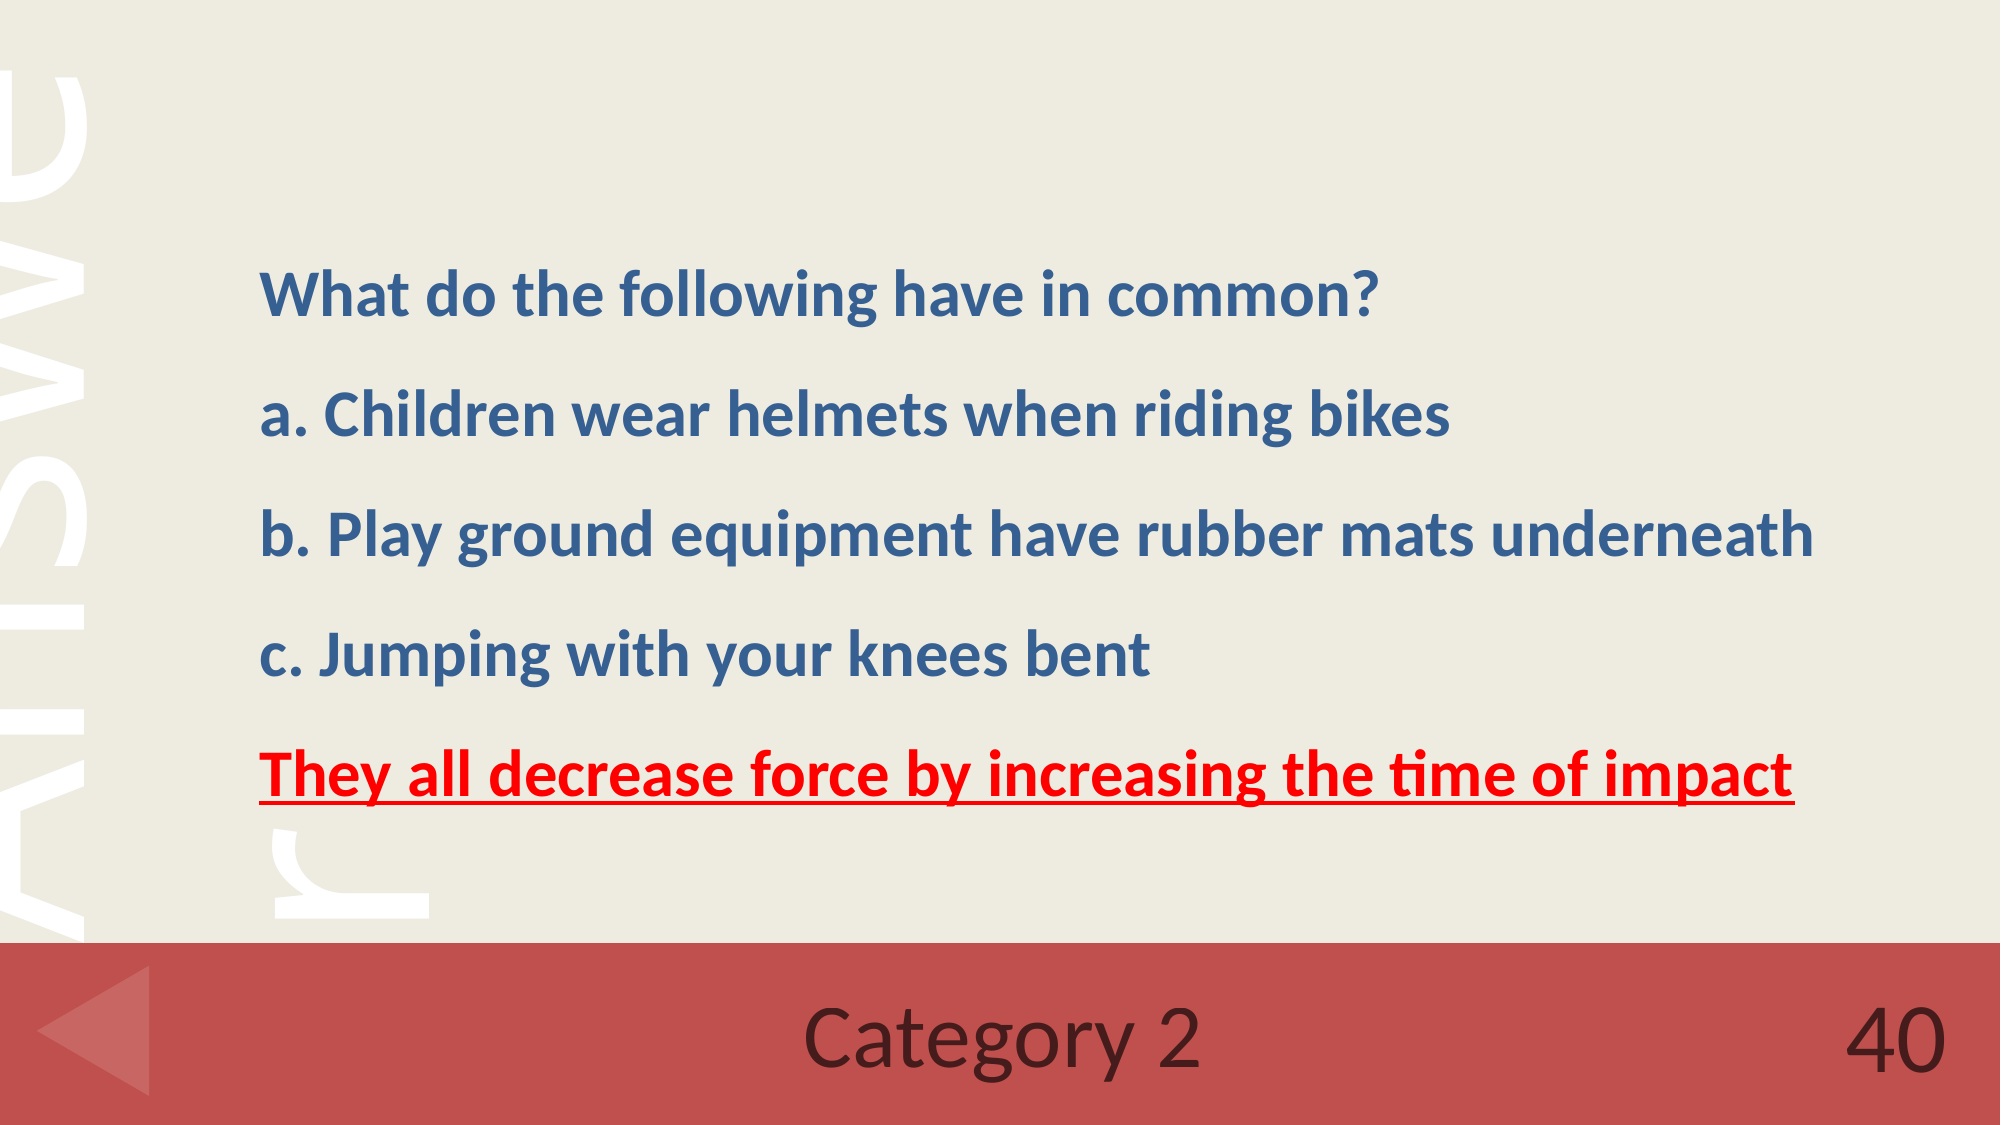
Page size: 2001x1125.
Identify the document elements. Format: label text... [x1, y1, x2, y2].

list 40 [1904, 967, 1963, 1097]
title Category 2 [103, 937, 1904, 1125]
list What do the following have in common? a. Children wear helmets when riding bikes b. Play ground equipment have rubber mats underneath c. Jumping with your knees bent They all decrease force by increasing the time of impact [244, 146, 2000, 874]
